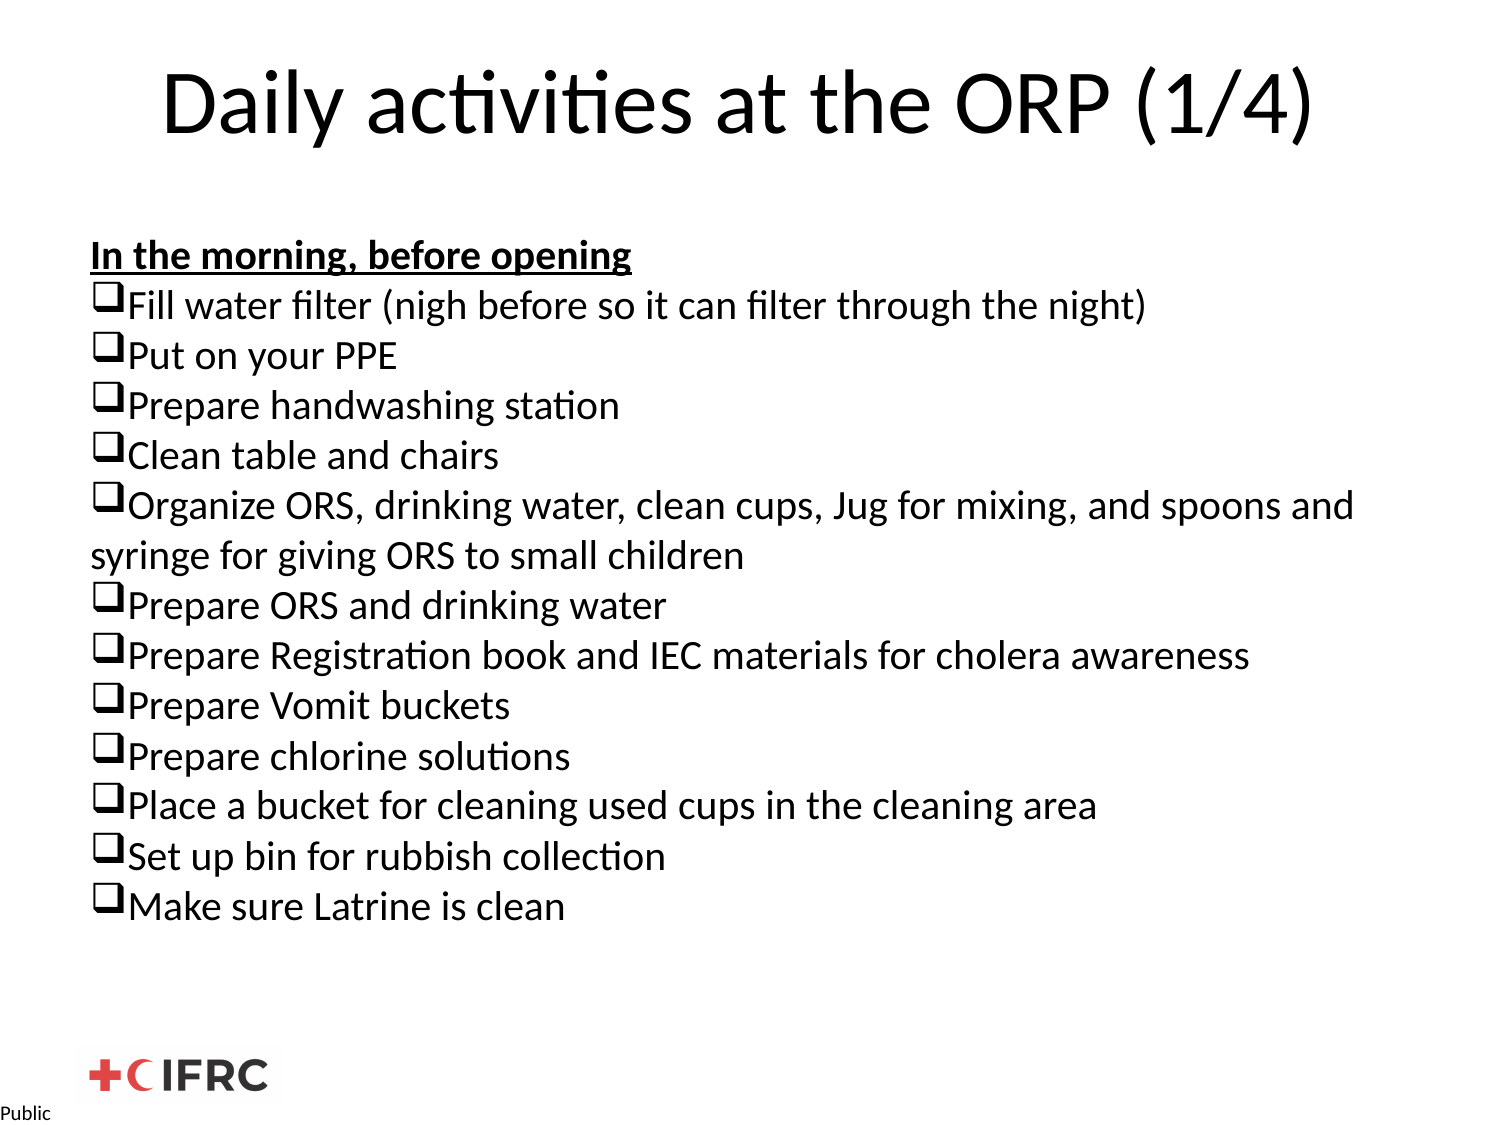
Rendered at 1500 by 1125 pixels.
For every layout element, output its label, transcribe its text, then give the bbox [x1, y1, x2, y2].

picture [75, 1059, 283, 1106]
list In the morning, before opening Fill water filter (nigh before so it can filter through the night) Put on your PPE Prepare handwashing station Clean table and chairs Organize ORS, drinking water, clean cups, Jug for mixing, and spoons and syringe for giving ORS to small children Prepare ORS and drinking water Prepare Registration book and IEC materials for cholera awareness Prepare Vomit buckets Prepare chlorine solutions Place a bucket for cleaning used cups in the cleaning area Set up bin for rubbish collection Make sure Latrine is clean [75, 219, 1425, 1059]
title Daily activities at the ORP (1/4) [64, 2, 1415, 191]
